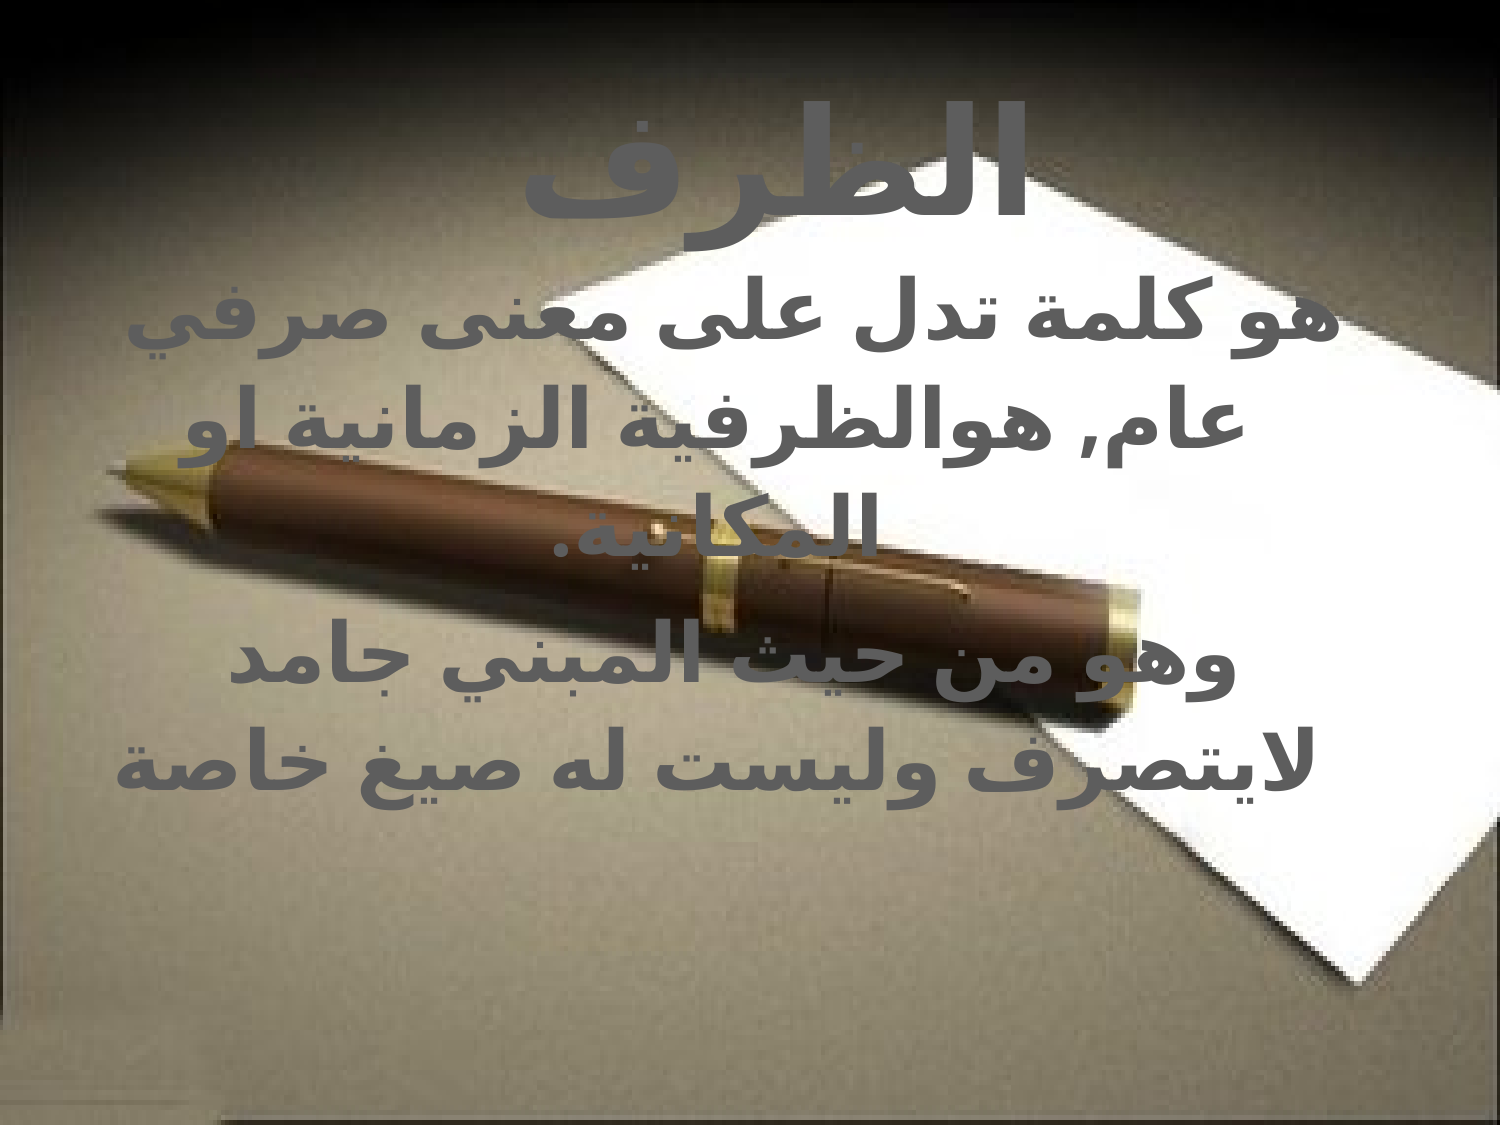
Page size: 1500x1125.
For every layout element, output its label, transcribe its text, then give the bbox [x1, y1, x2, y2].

picture [0, 0, 1500, 1125]
text_box الظرف [501, 58, 1053, 254]
list هو كلمة تدل على معنى صرفي عام, هوالظرفية الزمانية او المكانية. وهو من حيث المبني جامد لايتصرف وليست له صيغ خاصة [70, 257, 1421, 1001]
